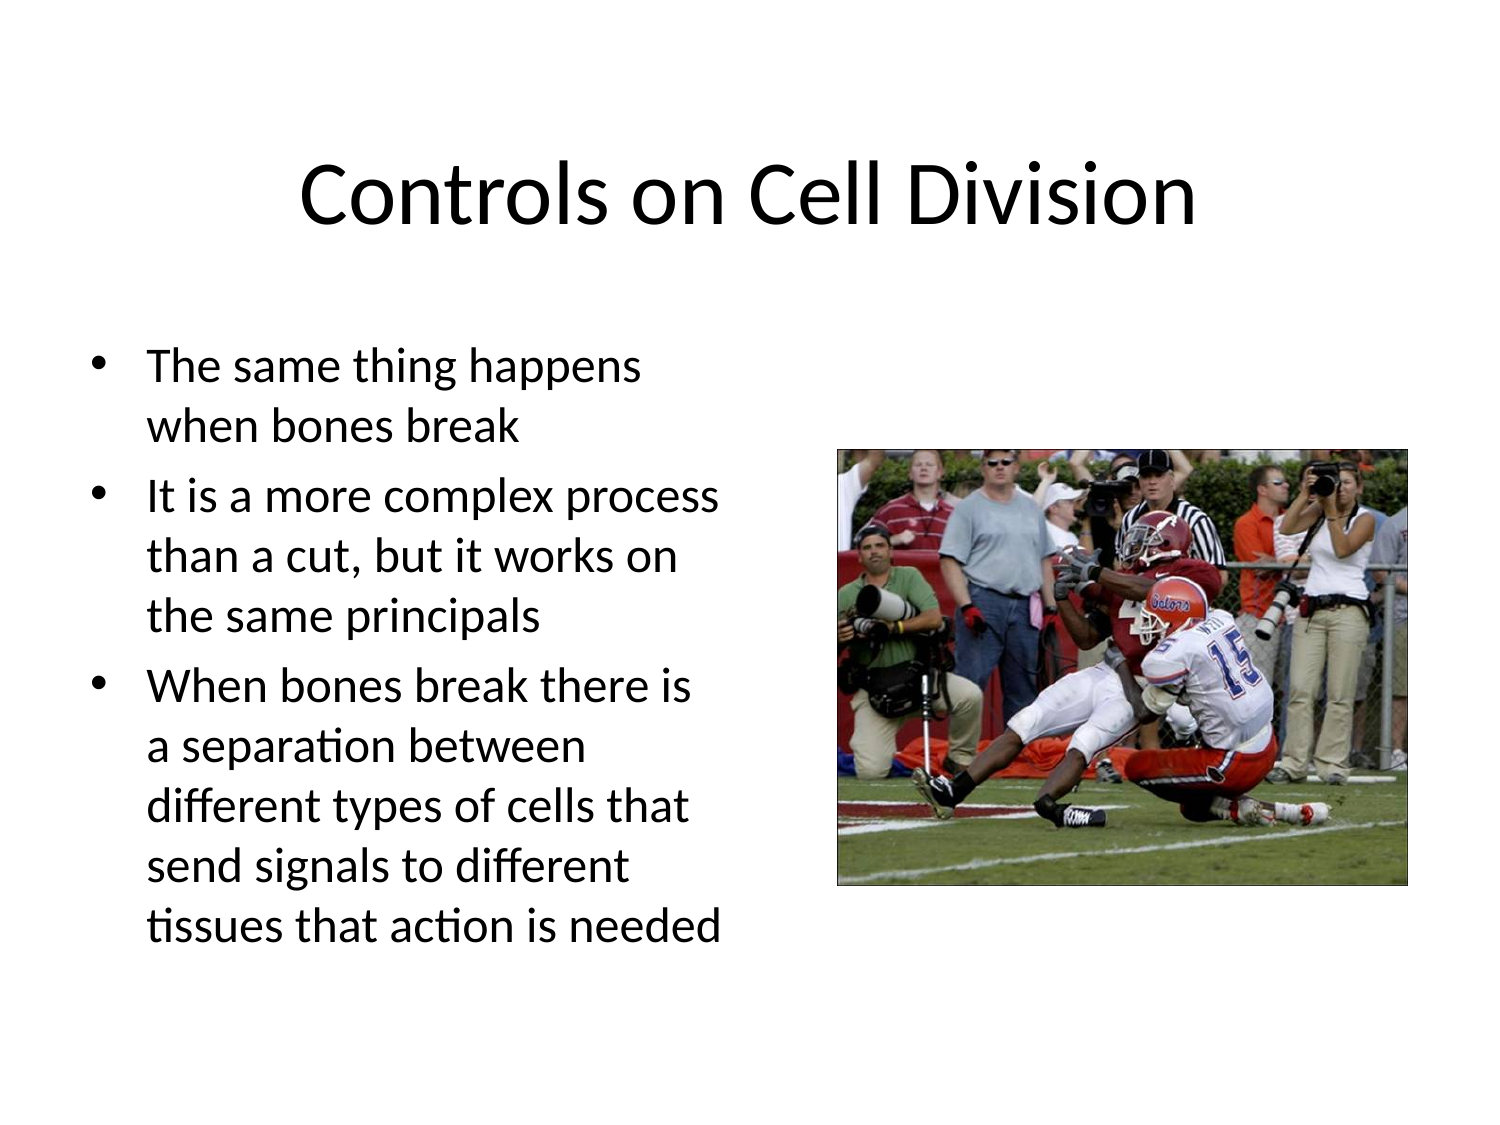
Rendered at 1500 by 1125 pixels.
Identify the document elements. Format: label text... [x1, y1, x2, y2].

picture [837, 449, 1408, 887]
title Controls on Cell Division [75, 75, 1425, 300]
list The same thing happens when bones break It is a more complex process than a cut, but it works on the same principals When bones break there is a separation between different types of cells that send signals to different tissues that action is needed [75, 324, 738, 1050]
